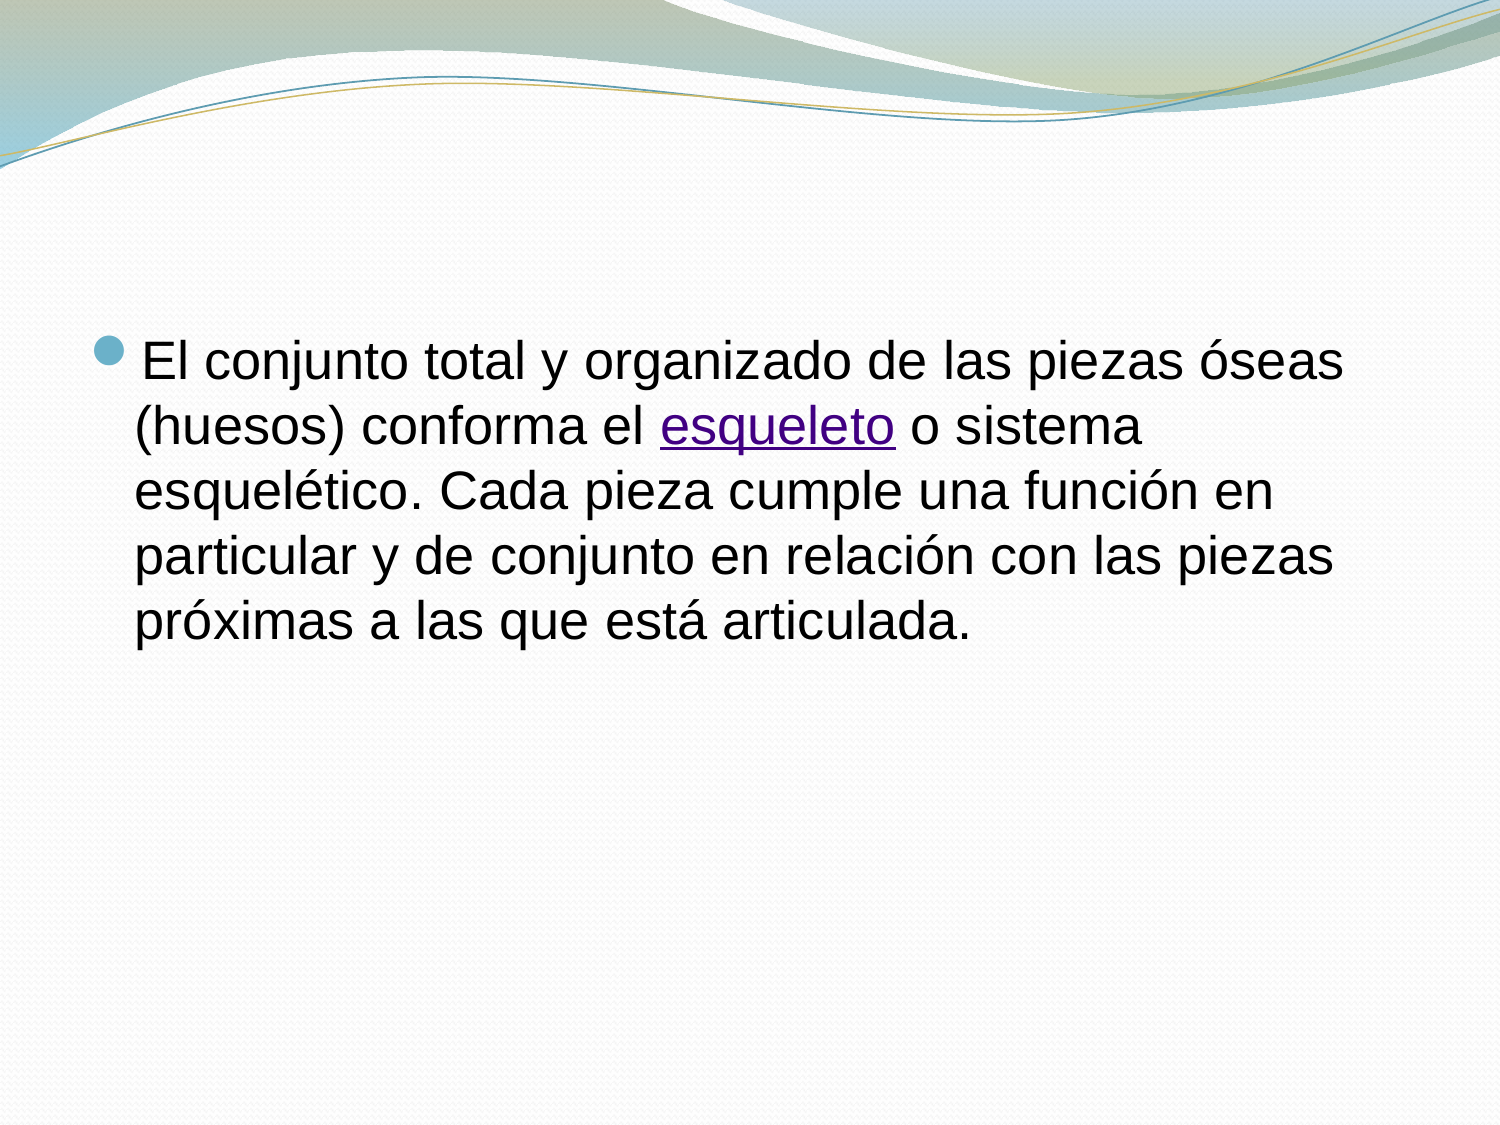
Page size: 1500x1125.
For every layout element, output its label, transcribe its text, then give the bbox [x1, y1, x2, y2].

list El conjunto total y organizado de las piezas óseas (huesos) conforma el esqueleto o sistema esquelético. Cada pieza cumple una función en particular y de conjunto en relación con las piezas próximas a las que está articulada. [75, 317, 1425, 1038]
